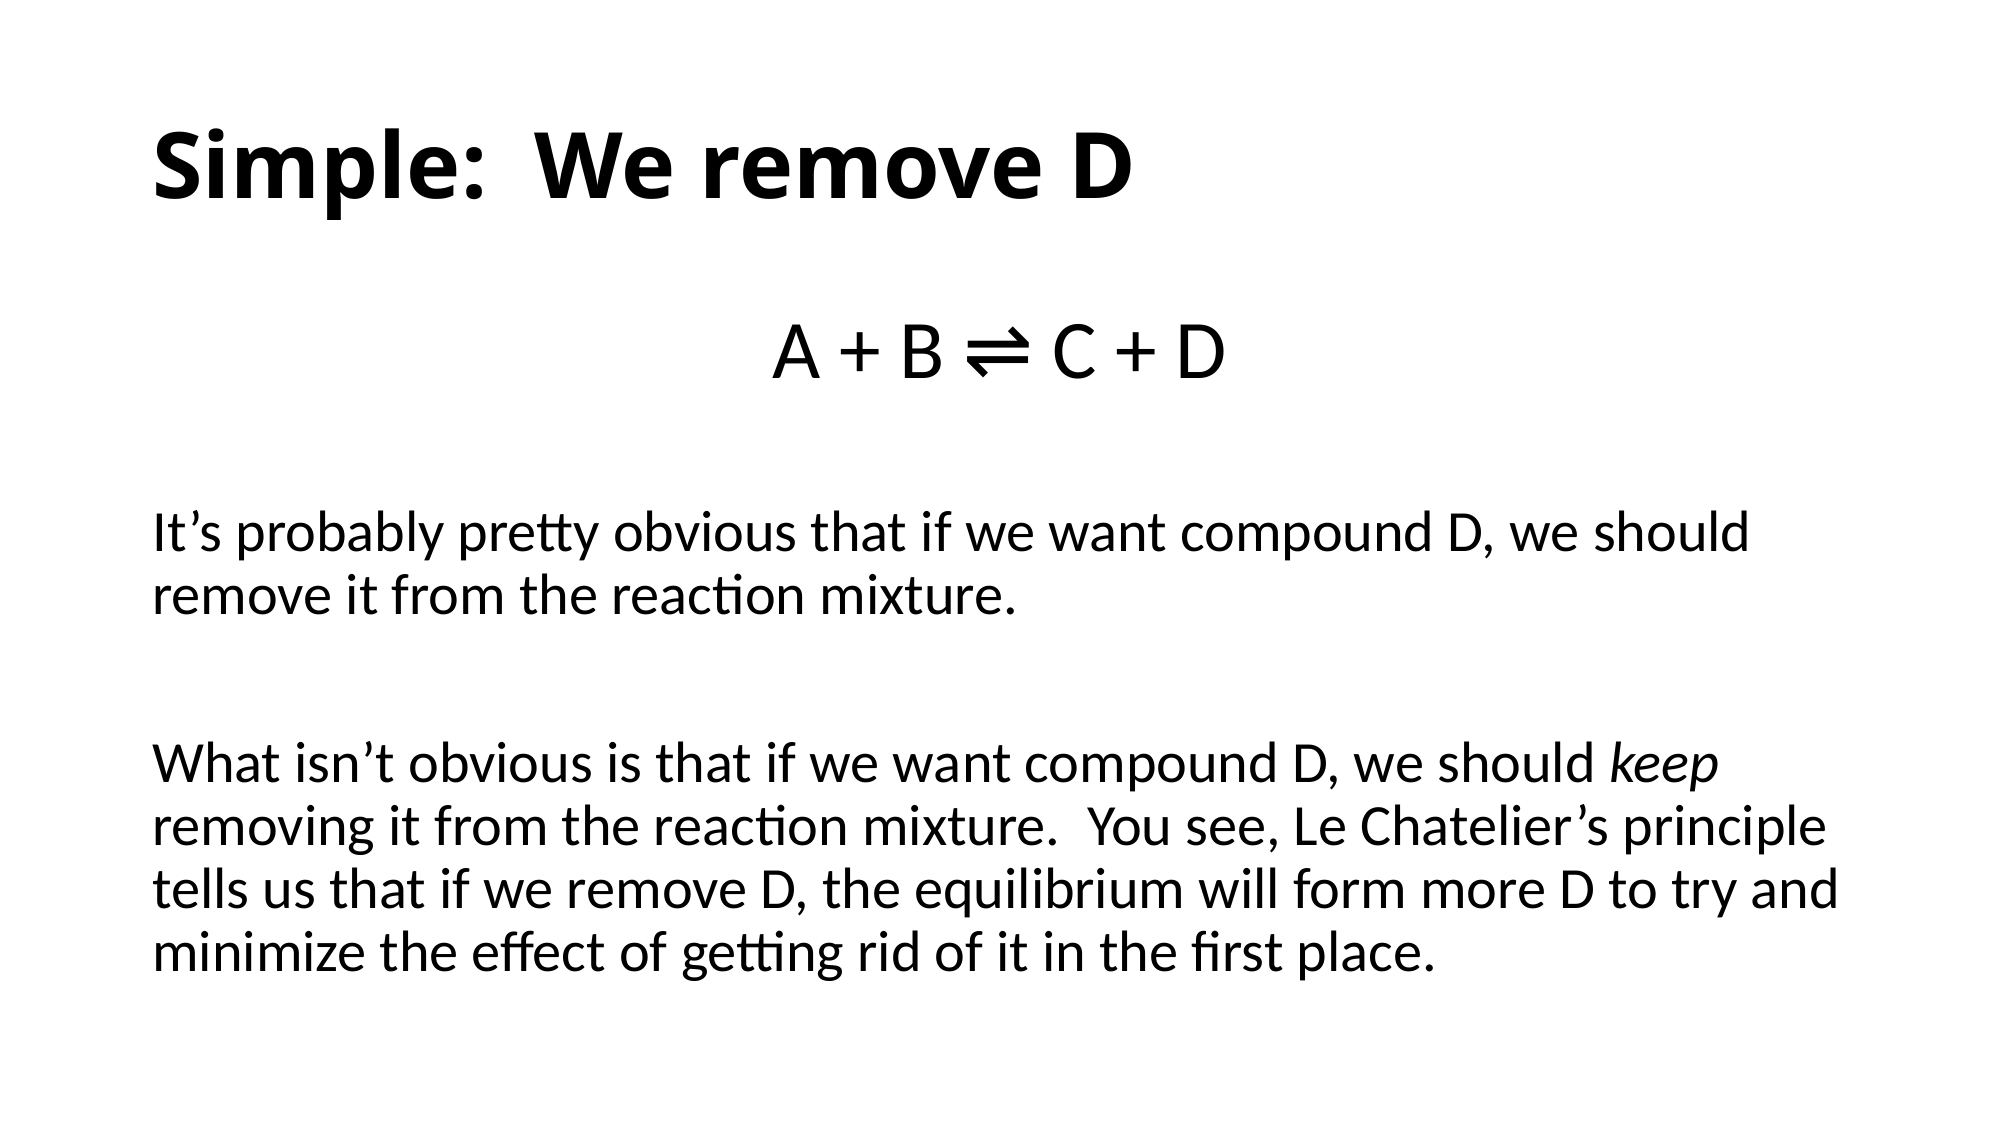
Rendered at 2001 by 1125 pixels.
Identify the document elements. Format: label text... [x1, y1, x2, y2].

title Simple: We remove D [137, 59, 1863, 278]
list A + B ⇌ C + D It’s probably pretty obvious that if we want compound D, we should remove it from the reaction mixture. What isn’t obvious is that if we want compound D, we should keep removing it from the reaction mixture. You see, Le Chatelier’s principle tells us that if we remove D, the equilibrium will form more D to try and minimize the effect of getting rid of it in the first place. [137, 299, 1863, 1014]
